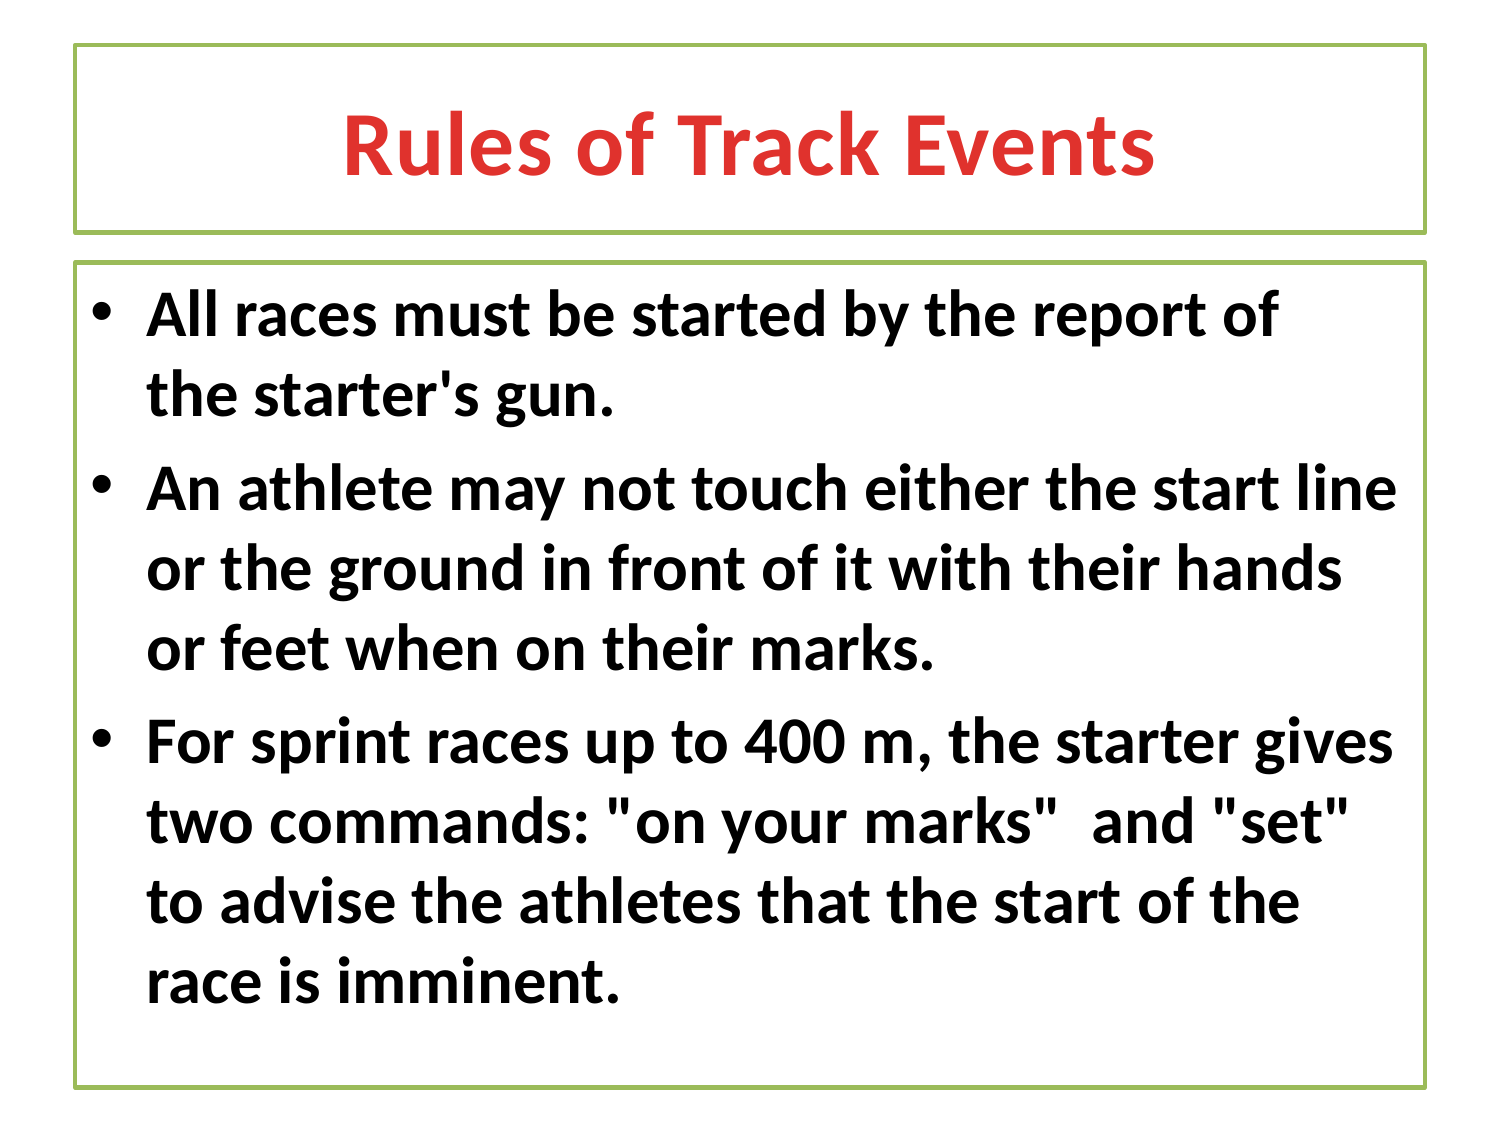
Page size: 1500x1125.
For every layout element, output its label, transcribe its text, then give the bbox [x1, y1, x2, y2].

title Rules of Track Events [73, 43, 1427, 235]
list All races must be started by the report of the starter's gun. An athlete may not touch either the start line or the ground in front of it with their hands or feet when on their marks. For sprint races up to 400 m, the starter gives two commands: "on your marks" and "set" to advise the athletes that the start of the race is imminent. [73, 260, 1427, 1090]
